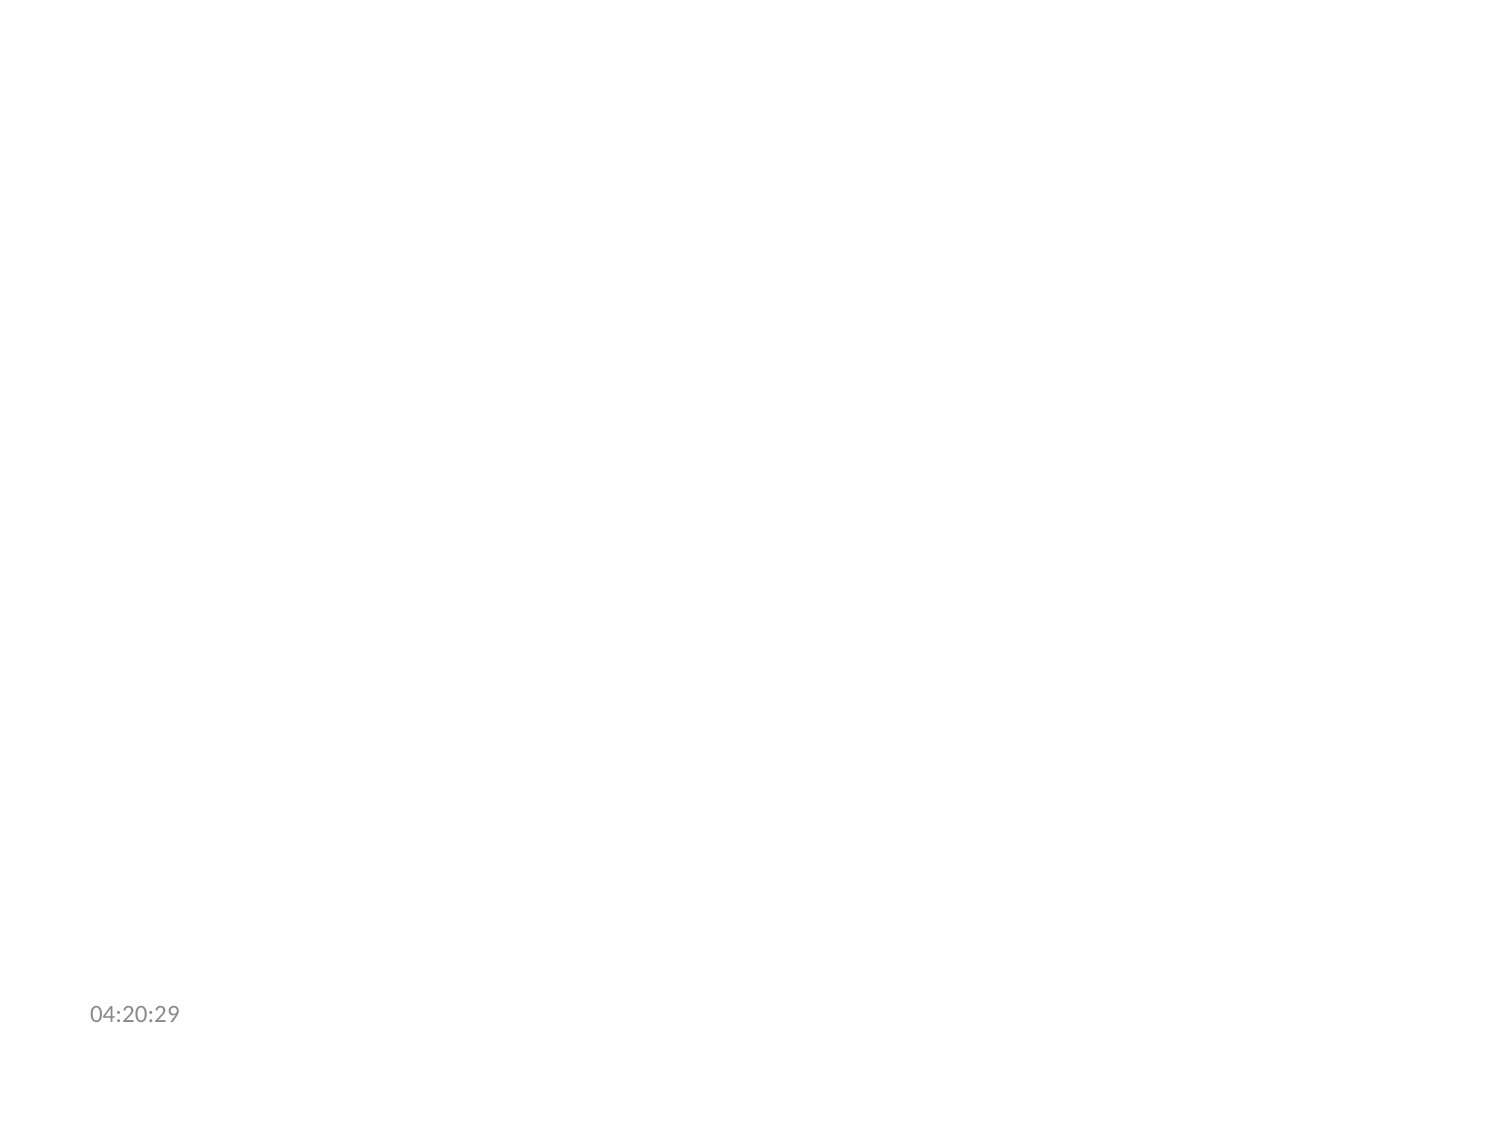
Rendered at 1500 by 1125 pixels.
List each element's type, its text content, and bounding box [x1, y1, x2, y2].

text_box 15:35:09 [75, 982, 425, 1043]
